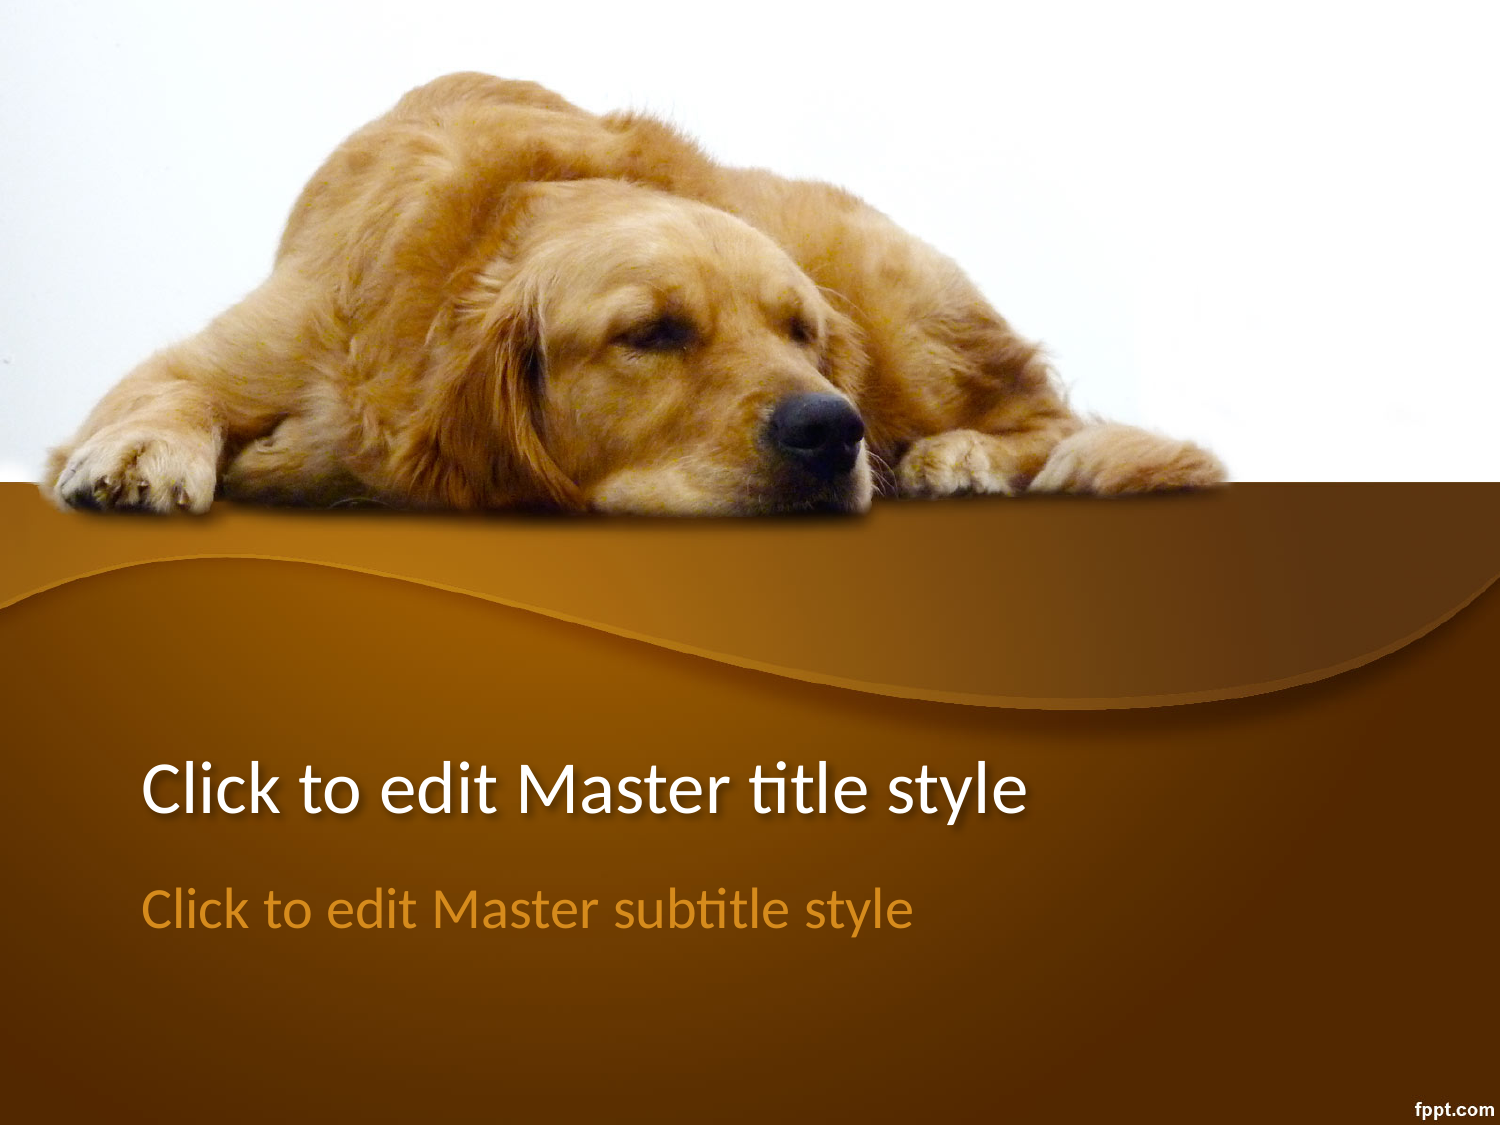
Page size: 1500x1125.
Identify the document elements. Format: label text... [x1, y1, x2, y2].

picture [0, 0, 1500, 1125]
title Click to edit Master title style [126, 712, 1402, 854]
subtitle Click to edit Master subtitle style [126, 863, 1177, 1001]
